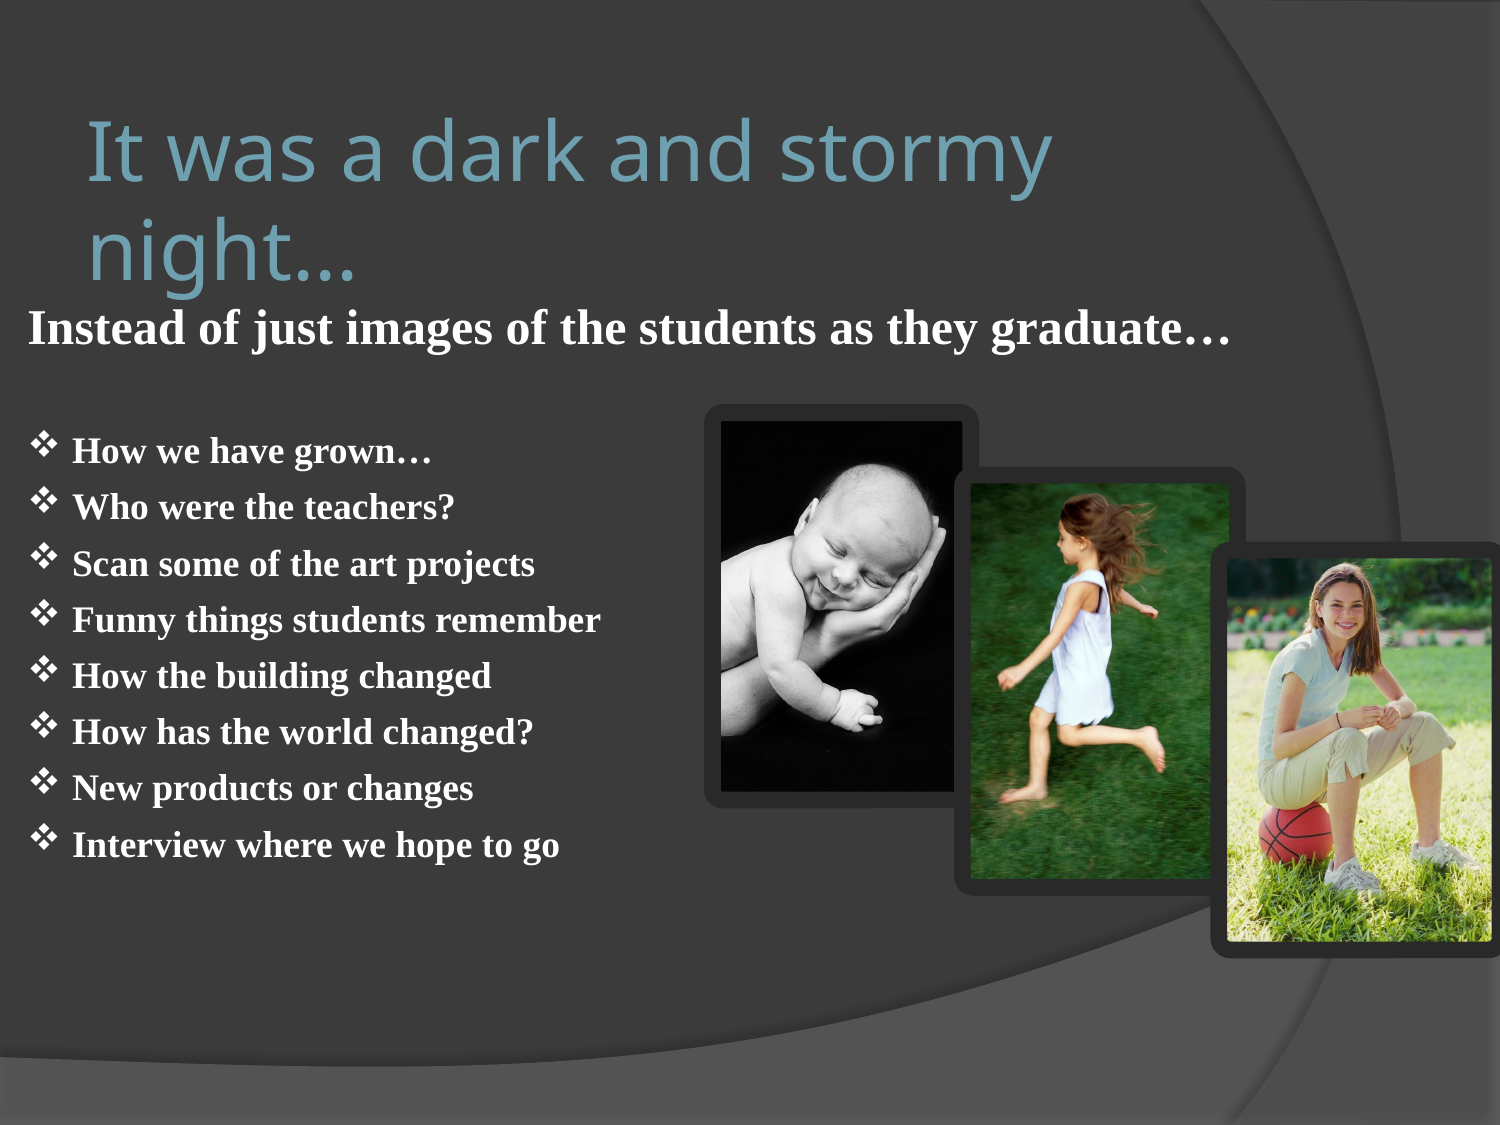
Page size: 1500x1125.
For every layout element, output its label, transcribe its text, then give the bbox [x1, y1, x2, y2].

title It was a dark and stormy night... [78, 103, 1354, 292]
picture [962, 474, 1238, 888]
picture [712, 412, 971, 801]
picture [1218, 549, 1500, 951]
text_box Instead of just images of the students as they graduate… How we have grown… Who were the teachers? Scan some of the art projects Funny things students remember How the building changed How has the world changed? New products or changes Interview where we hope to go [12, 287, 1288, 872]
